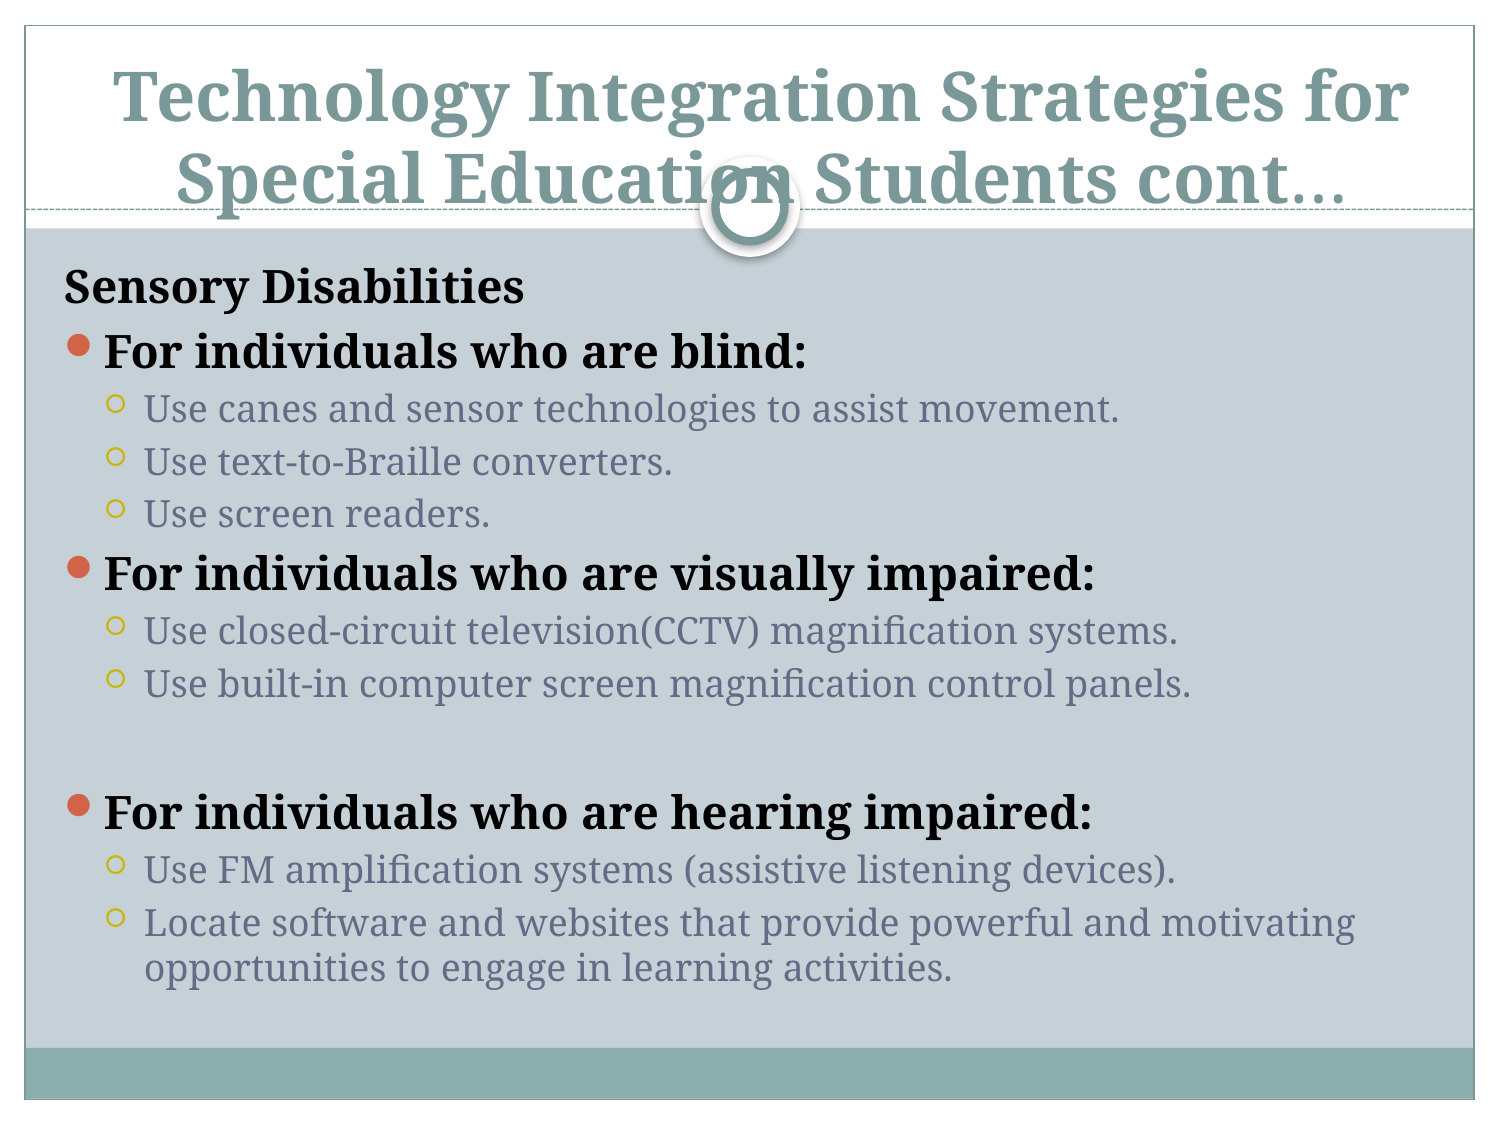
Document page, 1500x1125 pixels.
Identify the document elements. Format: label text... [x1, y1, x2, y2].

title Technology Integration Strategies for Special Education Students cont… [62, 37, 1463, 225]
list Sensory Disabilities For individuals who are blind: Use canes and sensor technologies to assist movement. Use text-to-Braille converters. Use screen readers. For individuals who are visually impaired: Use closed-circuit television(CCTV) magnification systems. Use built-in computer screen magnification control panels. For individuals who are hearing impaired: Use FM amplification systems (assistive listening devices). Locate software and websites that provide powerful and motivating opportunities to engage in learning activities. [49, 250, 1445, 1001]
